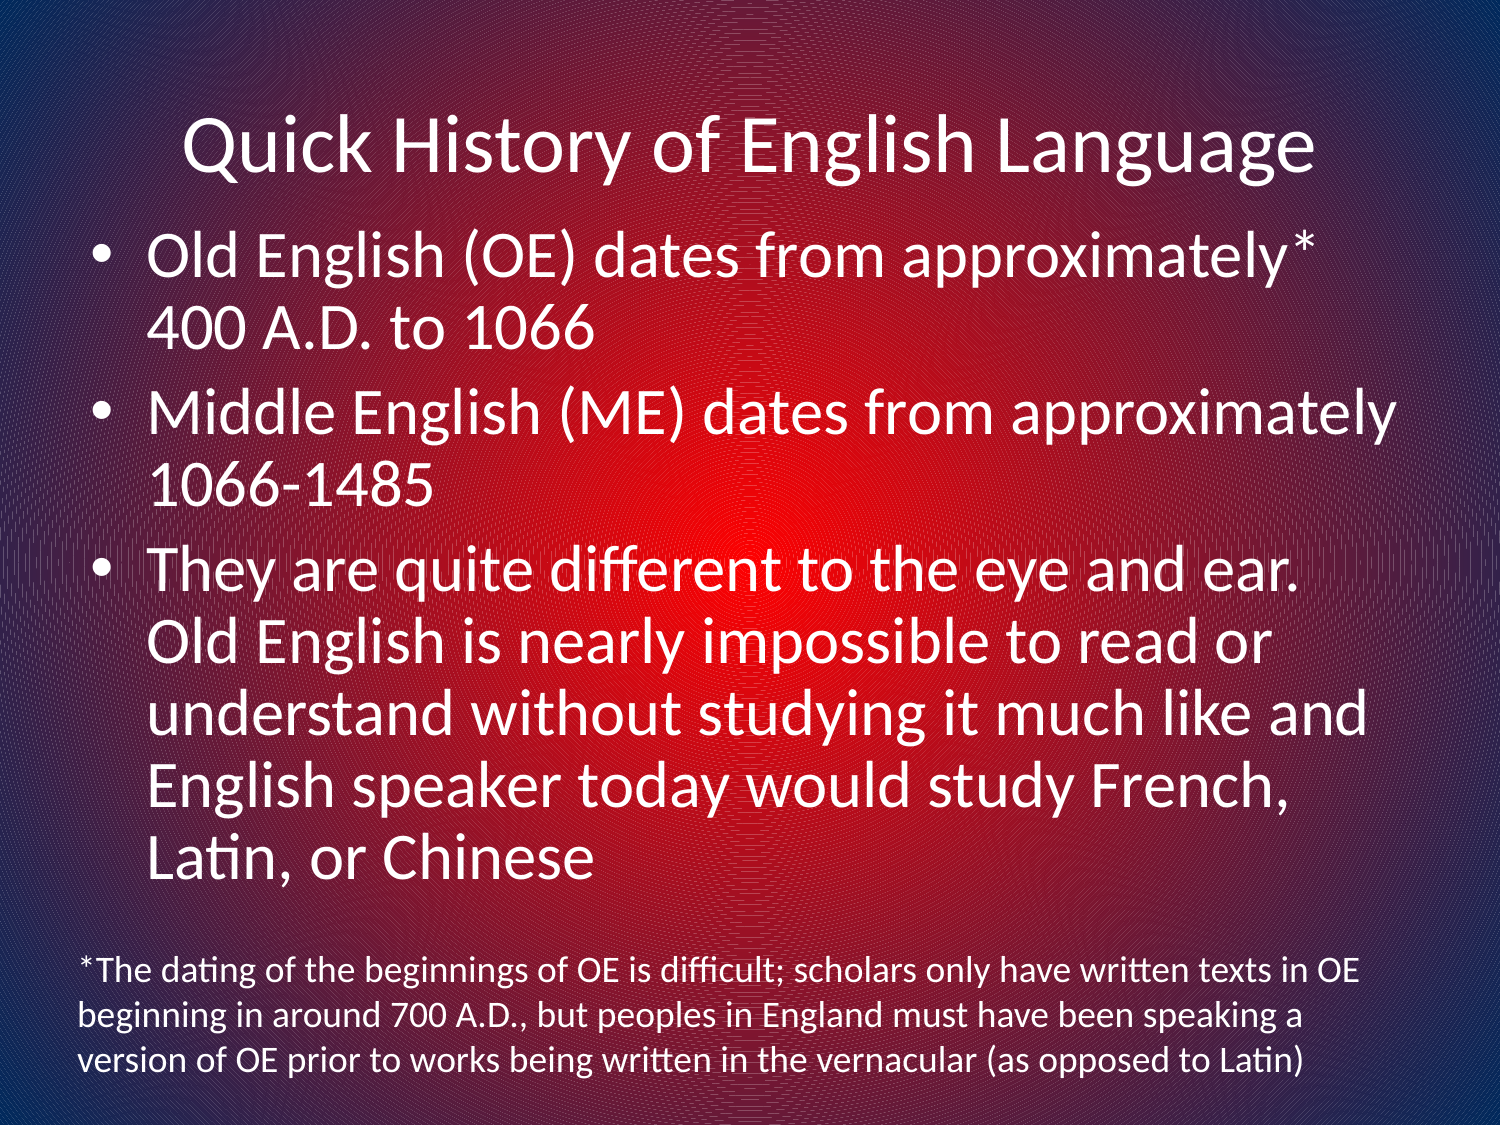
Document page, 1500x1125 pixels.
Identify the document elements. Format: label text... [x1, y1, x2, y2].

list Old English (OE) dates from approximately* 400 A.D. to 1066 Middle English (ME) dates from approximately 1066-1485 They are quite different to the eye and ear. Old English is nearly impossible to read or understand without studying it much like and English speaker today would study French, Latin, or Chinese [75, 212, 1425, 913]
text_box *The dating of the beginnings of OE is difficult; scholars only have written texts in OE beginning in around 700 A.D., but peoples in England must have been speaking a version of OE prior to works being written in the vernacular (as opposed to Latin) [62, 937, 1413, 1088]
title Quick History of English Language [75, 45, 1425, 212]
